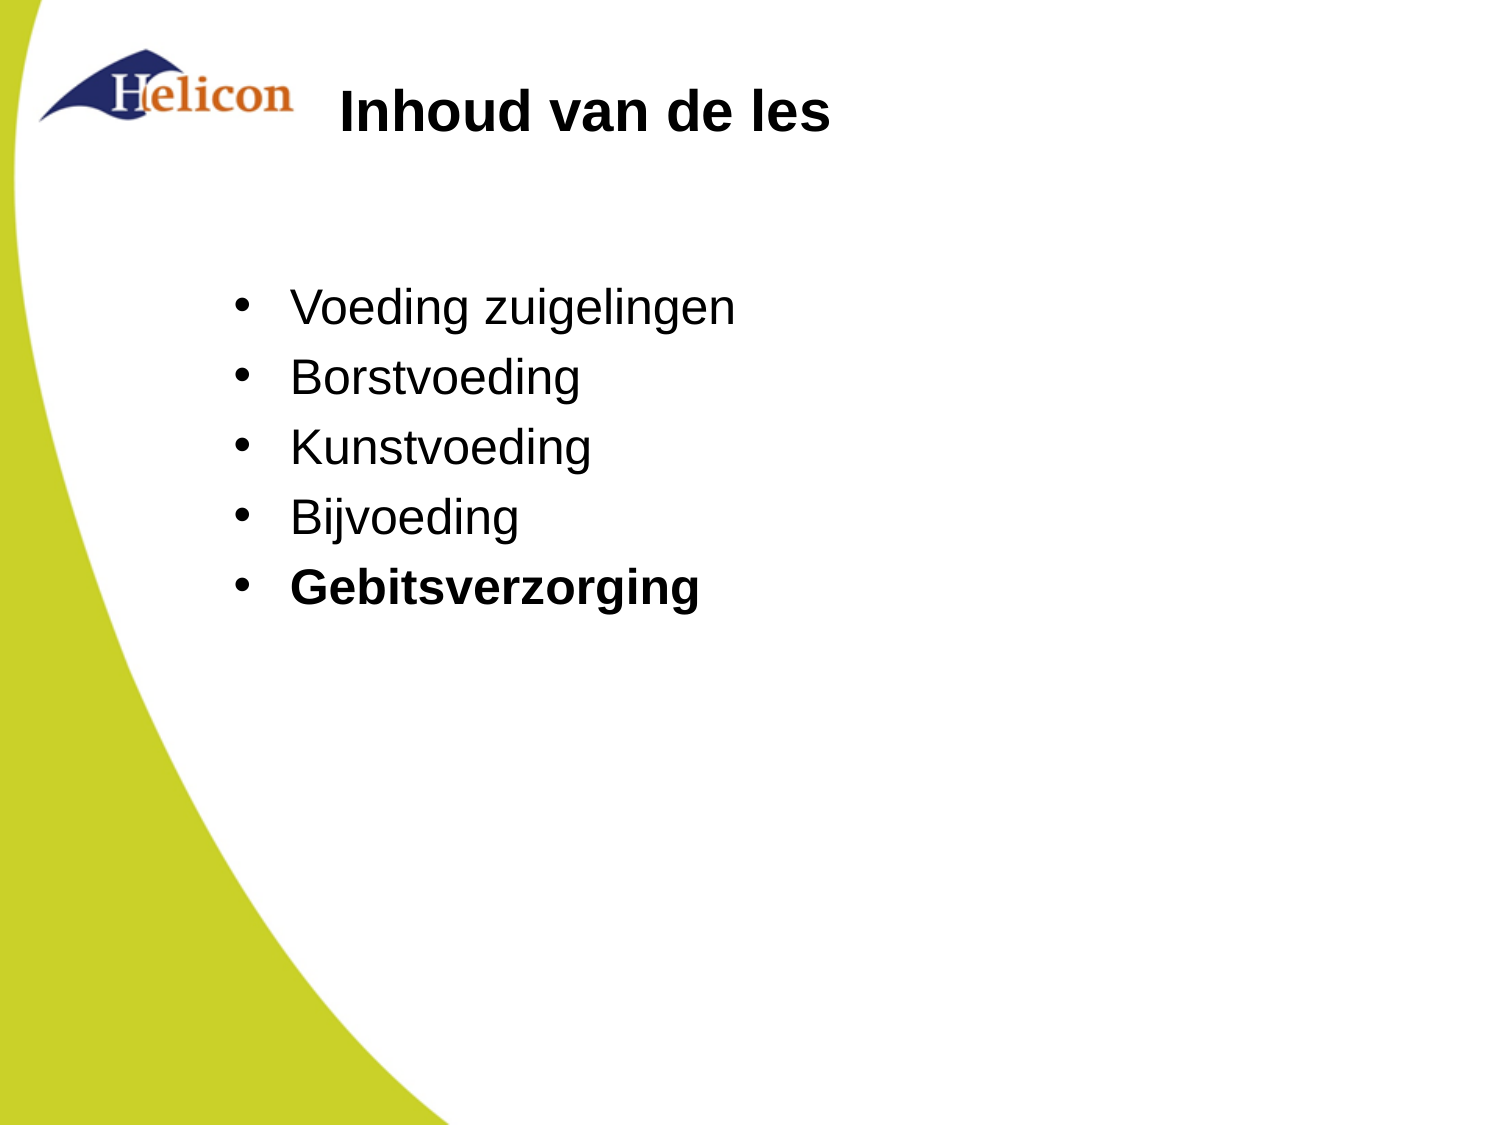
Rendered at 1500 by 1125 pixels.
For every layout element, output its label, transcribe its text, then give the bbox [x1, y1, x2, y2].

list Voeding zuigelingen Borstvoeding Kunstvoeding Bijvoeding Gebitsverzorging [218, 267, 1307, 835]
picture [0, 0, 1500, 1125]
title Inhoud van de les [324, 54, 1415, 161]
